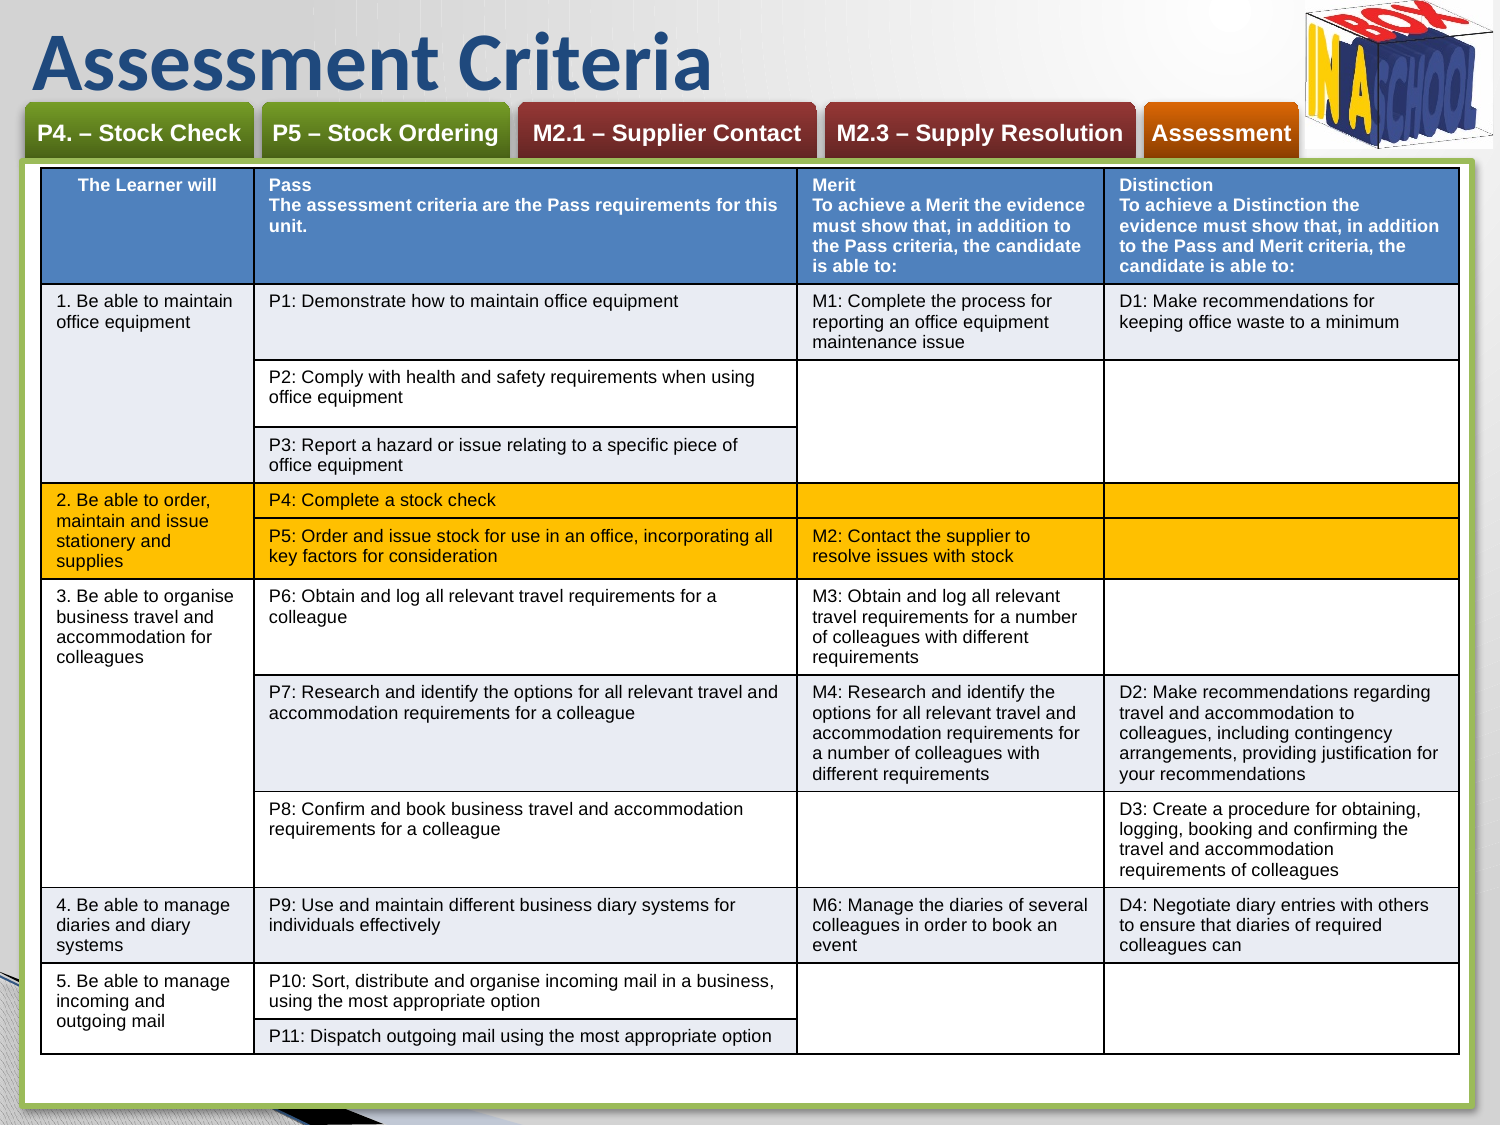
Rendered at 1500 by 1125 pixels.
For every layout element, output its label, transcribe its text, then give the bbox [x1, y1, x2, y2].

picture [281, 1114, 303, 1125]
table_cell [798, 964, 1103, 1053]
table_cell [1105, 580, 1458, 674]
table_cell P4: Complete a stock check [255, 484, 796, 517]
table_header Merit To achieve a Merit the evidence must show that, in addition to the Pass criteria, the candidate is able to: [798, 169, 1103, 283]
table_cell [1105, 361, 1458, 482]
table_cell [798, 792, 1103, 887]
table_cell D2: Make recommendations regarding travel and accommodation to colleagues, including contingency arrangements, providing justification for your recommendations [1105, 676, 1458, 791]
table_header Distinction To achieve a Distinction the evidence must show that, in addition to the Pass and Merit criteria, the candidate is able to: [1105, 169, 1458, 283]
table_cell P3: Report a hazard or issue relating to a specific piece of office equipment [255, 428, 796, 482]
title Assessment Criteria [17, 0, 1282, 114]
picture [1305, 0, 1494, 149]
table_cell D3: Create a procedure for obtaining, logging, booking and confirming the travel and accommodation requirements of colleagues [1105, 792, 1458, 887]
table_header The Learner will [42, 169, 253, 283]
table_cell P11: Dispatch outgoing mail using the most appropriate option [255, 1020, 796, 1053]
table_cell 4. Be able to manage diaries and diary systems [42, 888, 253, 962]
table_cell P7: Research and identify the options for all relevant travel and accommodation requirements for a colleague [255, 676, 796, 791]
table_cell P6: Obtain and log all relevant travel requirements for a colleague [255, 580, 796, 674]
table_cell P8: Confirm and book business travel and accommodation requirements for a colleague [255, 792, 796, 887]
table_cell M6: Manage the diaries of several colleagues in order to book an event [798, 888, 1103, 962]
table_cell 5. Be able to manage incoming and outgoing mail [42, 964, 253, 1053]
table_cell M3: Obtain and log all relevant travel requirements for a number of colleagues with different requirements [798, 580, 1103, 674]
table_cell P1: Demonstrate how to maintain office equipment [255, 285, 796, 359]
table_cell M4: Research and identify the options for all relevant travel and accommodation requirements for a number of colleagues with different requirements [798, 676, 1103, 791]
table_cell M2: Contact the supplier to resolve issues with stock [798, 519, 1103, 578]
table_header Pass The assessment criteria are the Pass requirements for this unit. [255, 169, 796, 283]
table_cell 3. Be able to organise business travel and accommodation for colleagues [42, 580, 253, 887]
table_cell [1105, 964, 1458, 1053]
table_cell M1: Complete the process for reporting an office equipment maintenance issue [798, 285, 1103, 359]
table_cell [798, 361, 1103, 482]
table_cell 2. Be able to order, maintain and issue stationery and supplies [42, 484, 253, 578]
table_cell P9: Use and maintain different business diary systems for individuals effectively [255, 888, 796, 962]
table_cell [798, 484, 1103, 517]
table_cell P10: Sort, distribute and organise incoming mail in a business, using the most appropriate option [255, 964, 796, 1018]
table_cell [1105, 519, 1458, 578]
table_cell [1105, 484, 1458, 517]
table_cell D1: Make recommendations for keeping office waste to a minimum [1105, 285, 1458, 359]
table_cell P2: Comply with health and safety requirements when using office equipment [255, 361, 796, 426]
table_cell 1. Be able to maintain office equipment [42, 285, 253, 482]
table_cell P5: Order and issue stock for use in an office, incorporating all key factors for consideration [255, 519, 796, 578]
table_cell D4: Negotiate diary entries with others to ensure that diaries of required colleagues can [1105, 888, 1458, 962]
